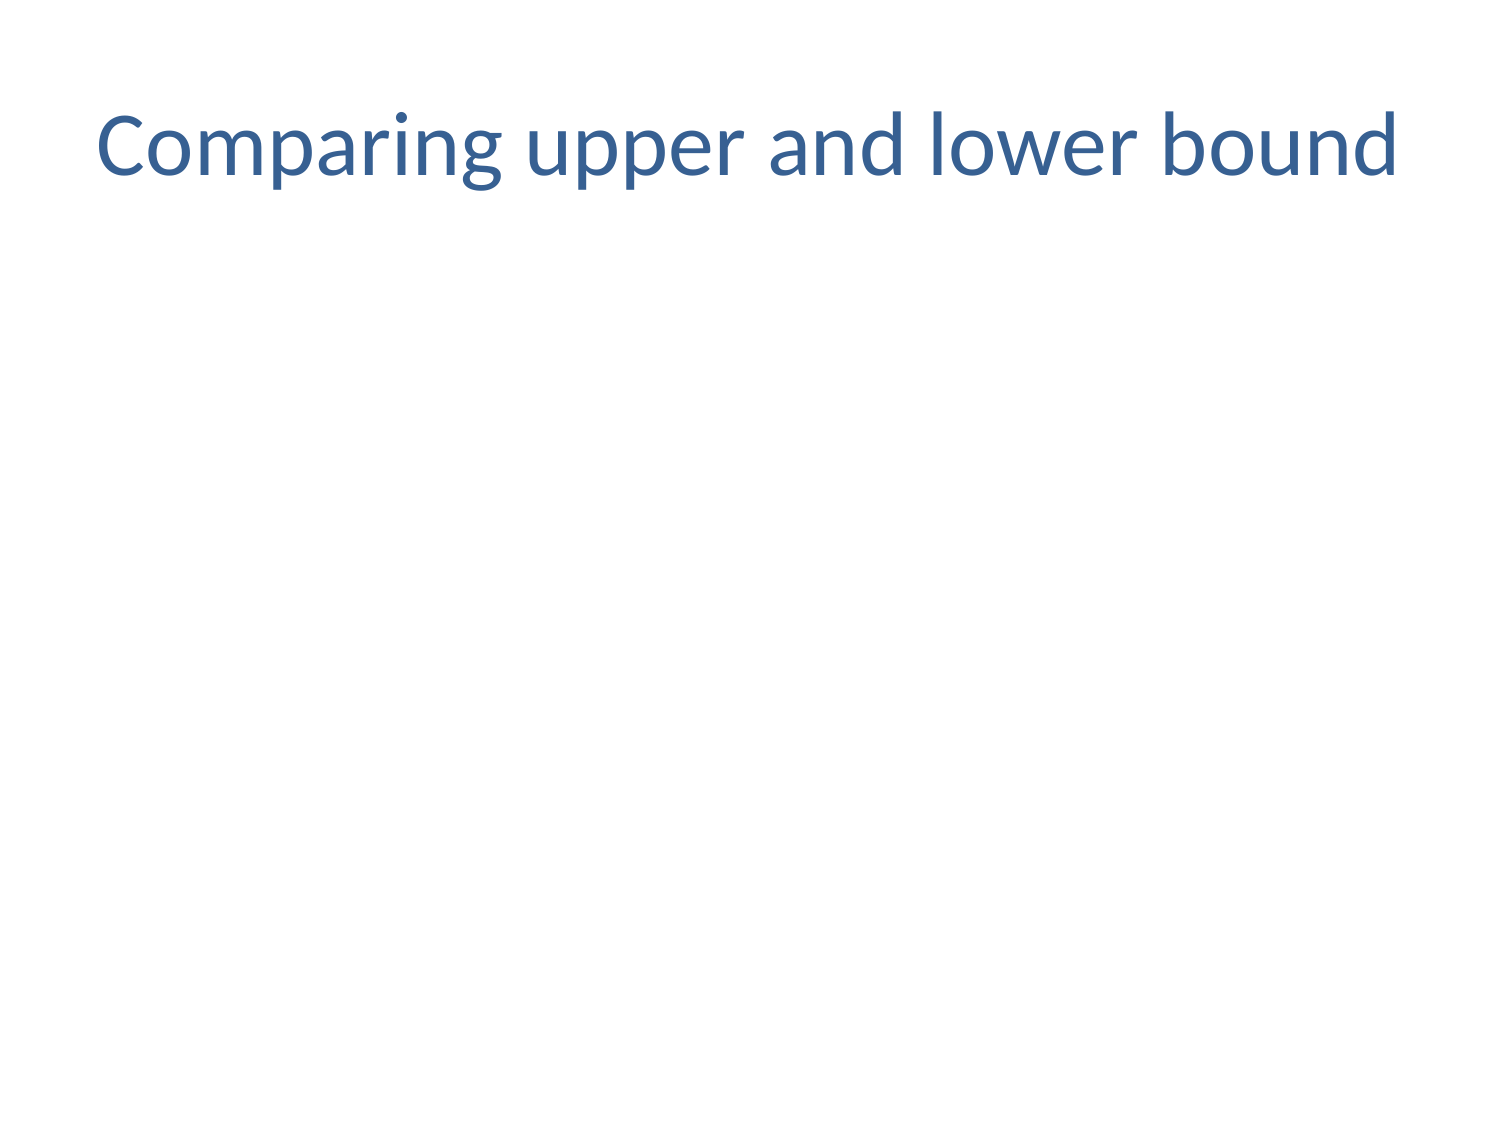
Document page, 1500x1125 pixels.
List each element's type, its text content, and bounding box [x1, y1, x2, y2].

title Comparing upper and lower bound [75, 45, 1425, 233]
